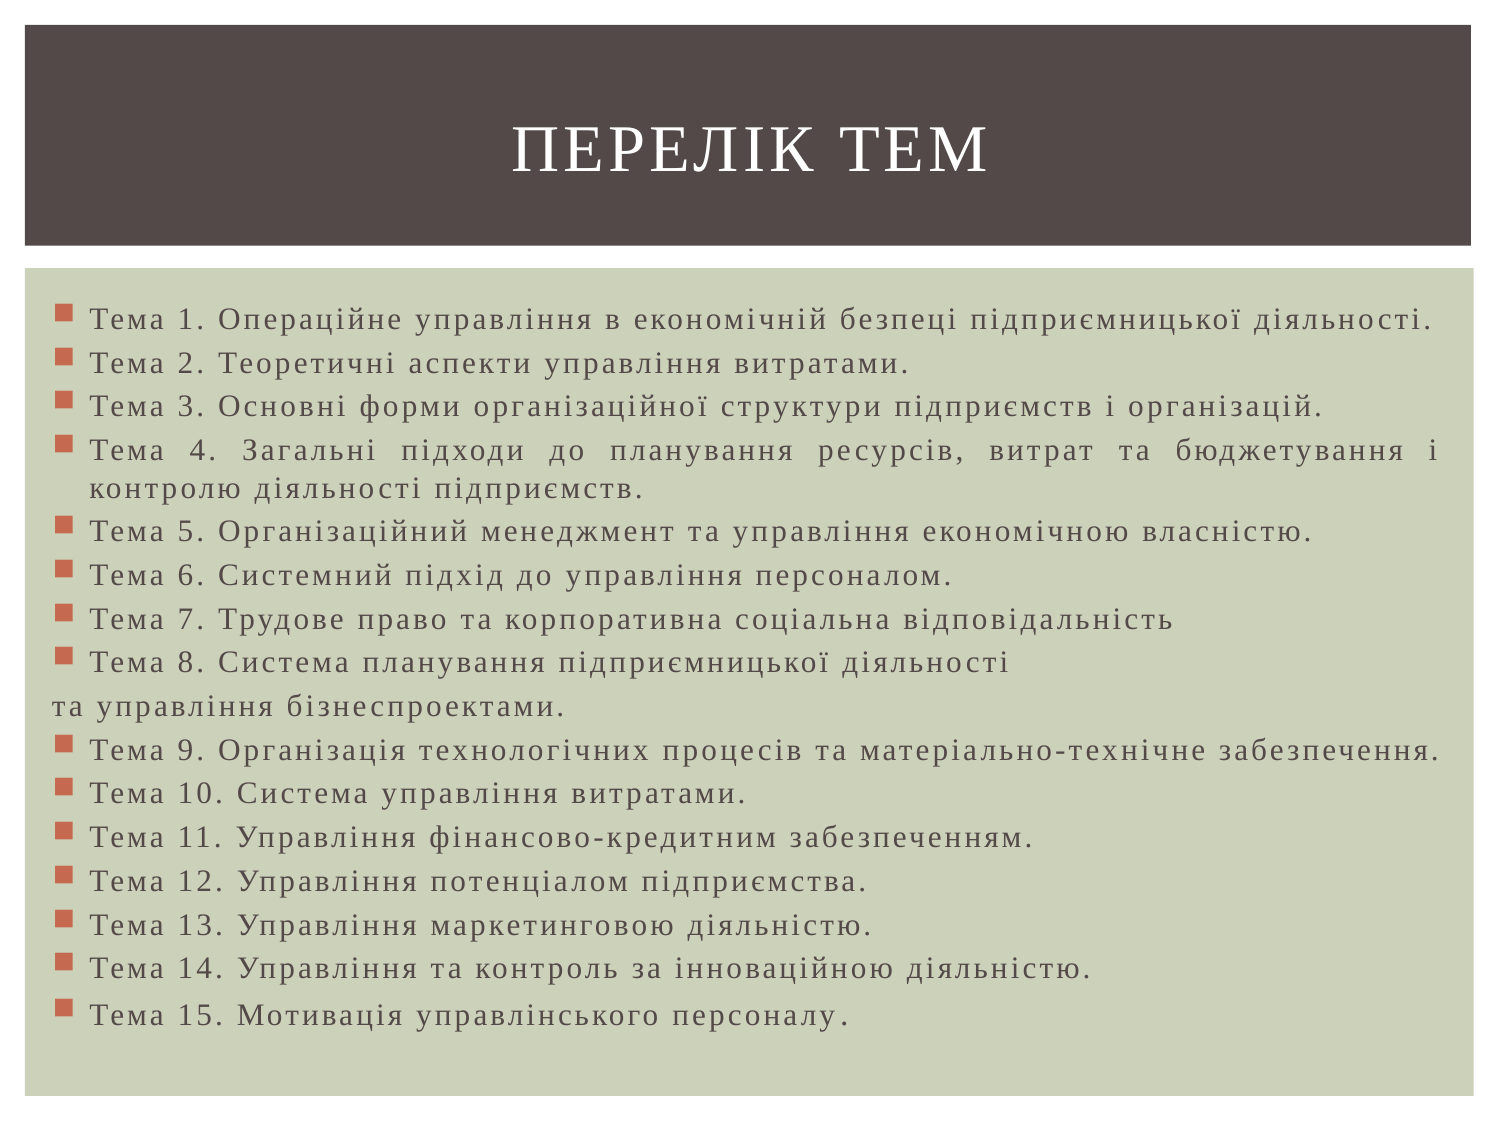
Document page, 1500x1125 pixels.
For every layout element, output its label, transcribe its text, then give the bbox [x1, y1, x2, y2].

list Тема 1. Операційне управління в економічній безпеці підприємницької діяльності. Тема 2. Теоретичні аспекти управління витратами. Тема 3. Основні форми організаційної структури підприємств і організацій. Тема 4. Загальні підходи до планування ресурсів, витрат та бюджетування і контролю діяльності підприємств. Тема 5. Організаційний менеджмент та управління економічною власністю. Тема 6. Системний підхід до управління персоналом. Тема 7. Трудове право та корпоративна соціальна відповідальність Тема 8. Система планування підприємницької діяльності та управління бізнеспроектами. Тема 9. Організація технологічних процесів та матеріально-технічне забезпечення. Тема 10. Система управління витратами. Тема 11. Управління фінансово-кредитним забезпеченням. Тема 12. Управління потенціалом підприємства. Тема 13. Управління маркетинговою діяльністю. Тема 14. Управління та контроль за інноваційною діяльністю. Тема 15. Мотивація управлінського персоналу. [29, 290, 1459, 1073]
title Перелік тем [62, 58, 1438, 232]
